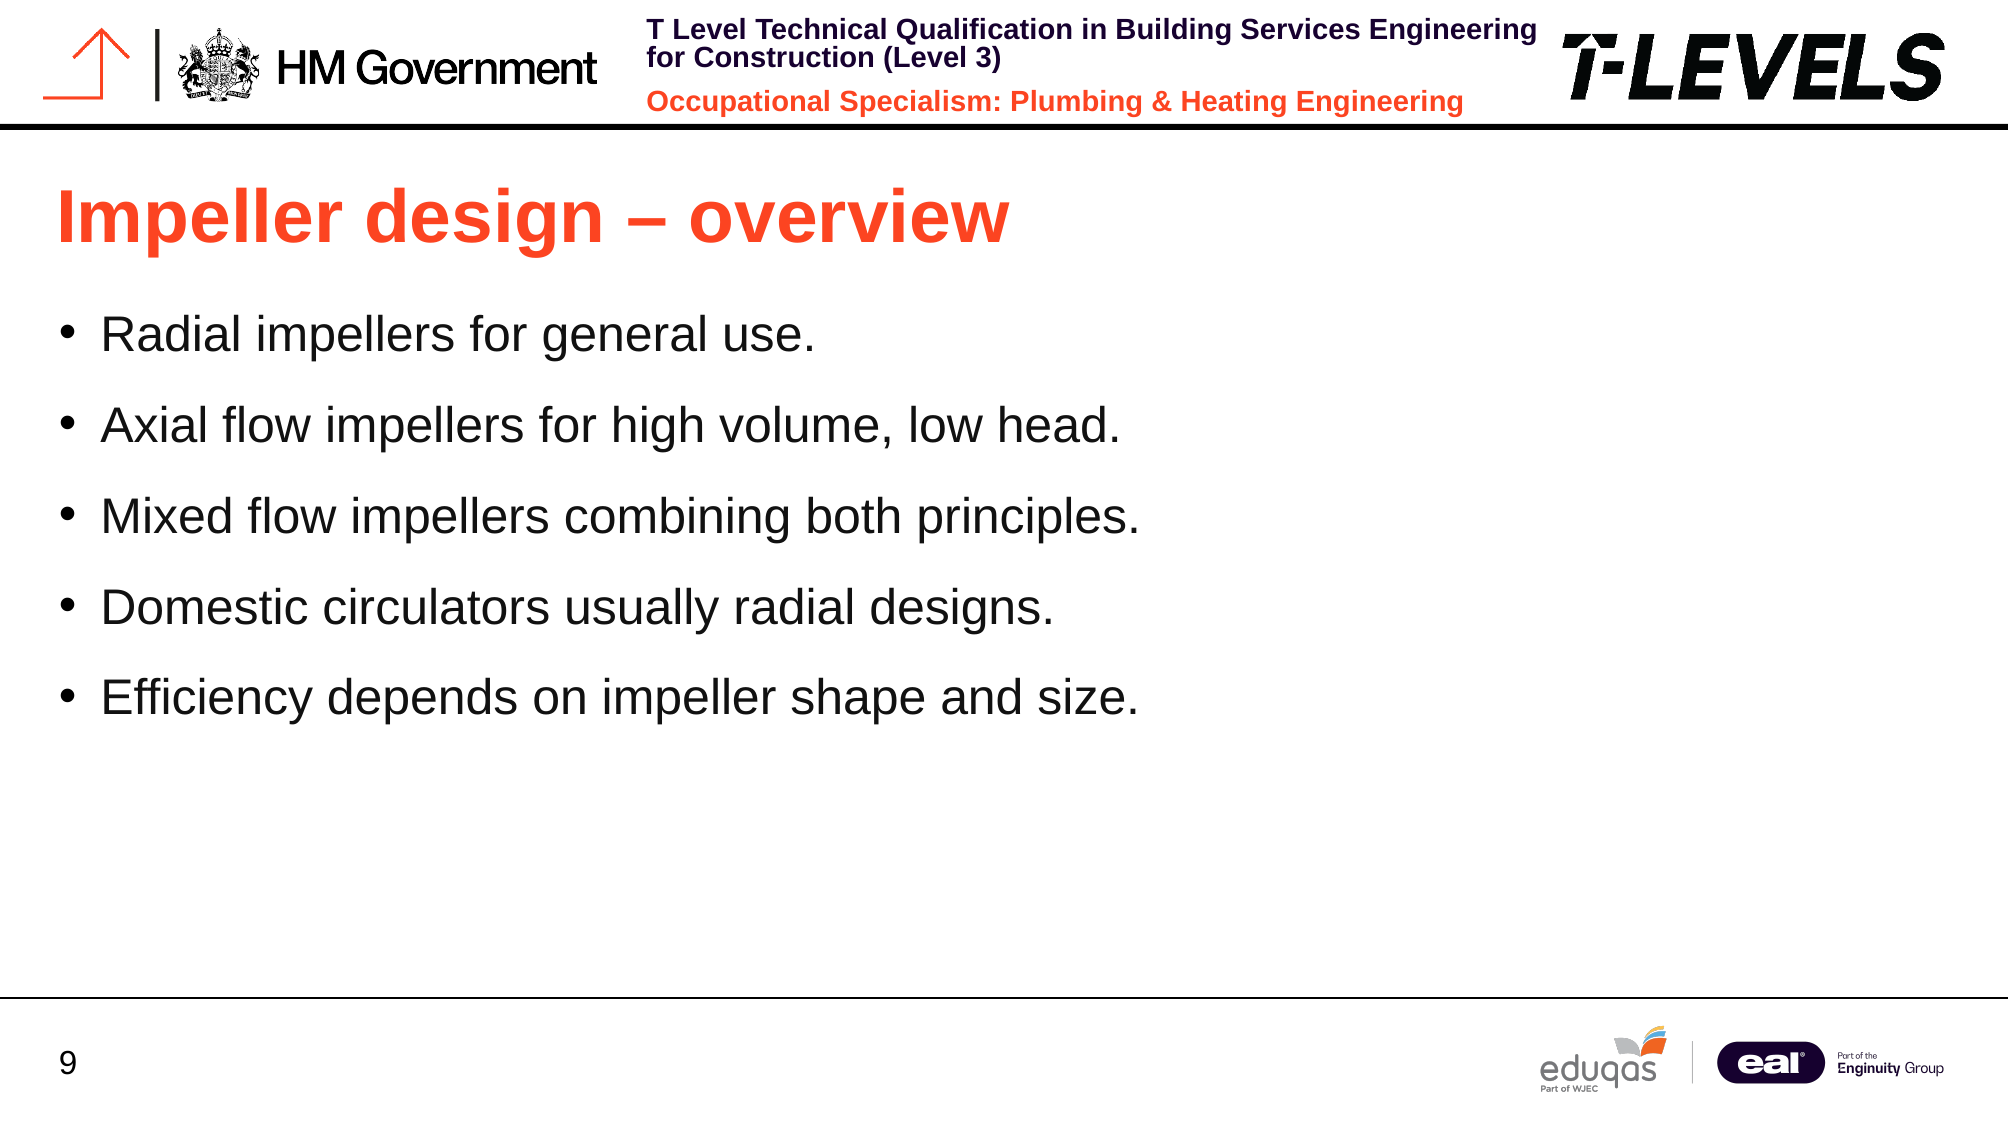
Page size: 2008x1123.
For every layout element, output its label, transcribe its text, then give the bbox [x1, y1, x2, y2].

list Radial impellers for general use. Axial flow impellers for high volume, low head. Mixed flow impellers combining both principles. Domestic circulators usually radial designs. Efficiency depends on impeller shape and size. [59, 295, 1949, 931]
picture [1543, 25, 1964, 108]
picture [1535, 1021, 1949, 1097]
picture [155, 28, 597, 102]
picture [38, 27, 136, 100]
title Impeller design – overview [41, 111, 1949, 314]
